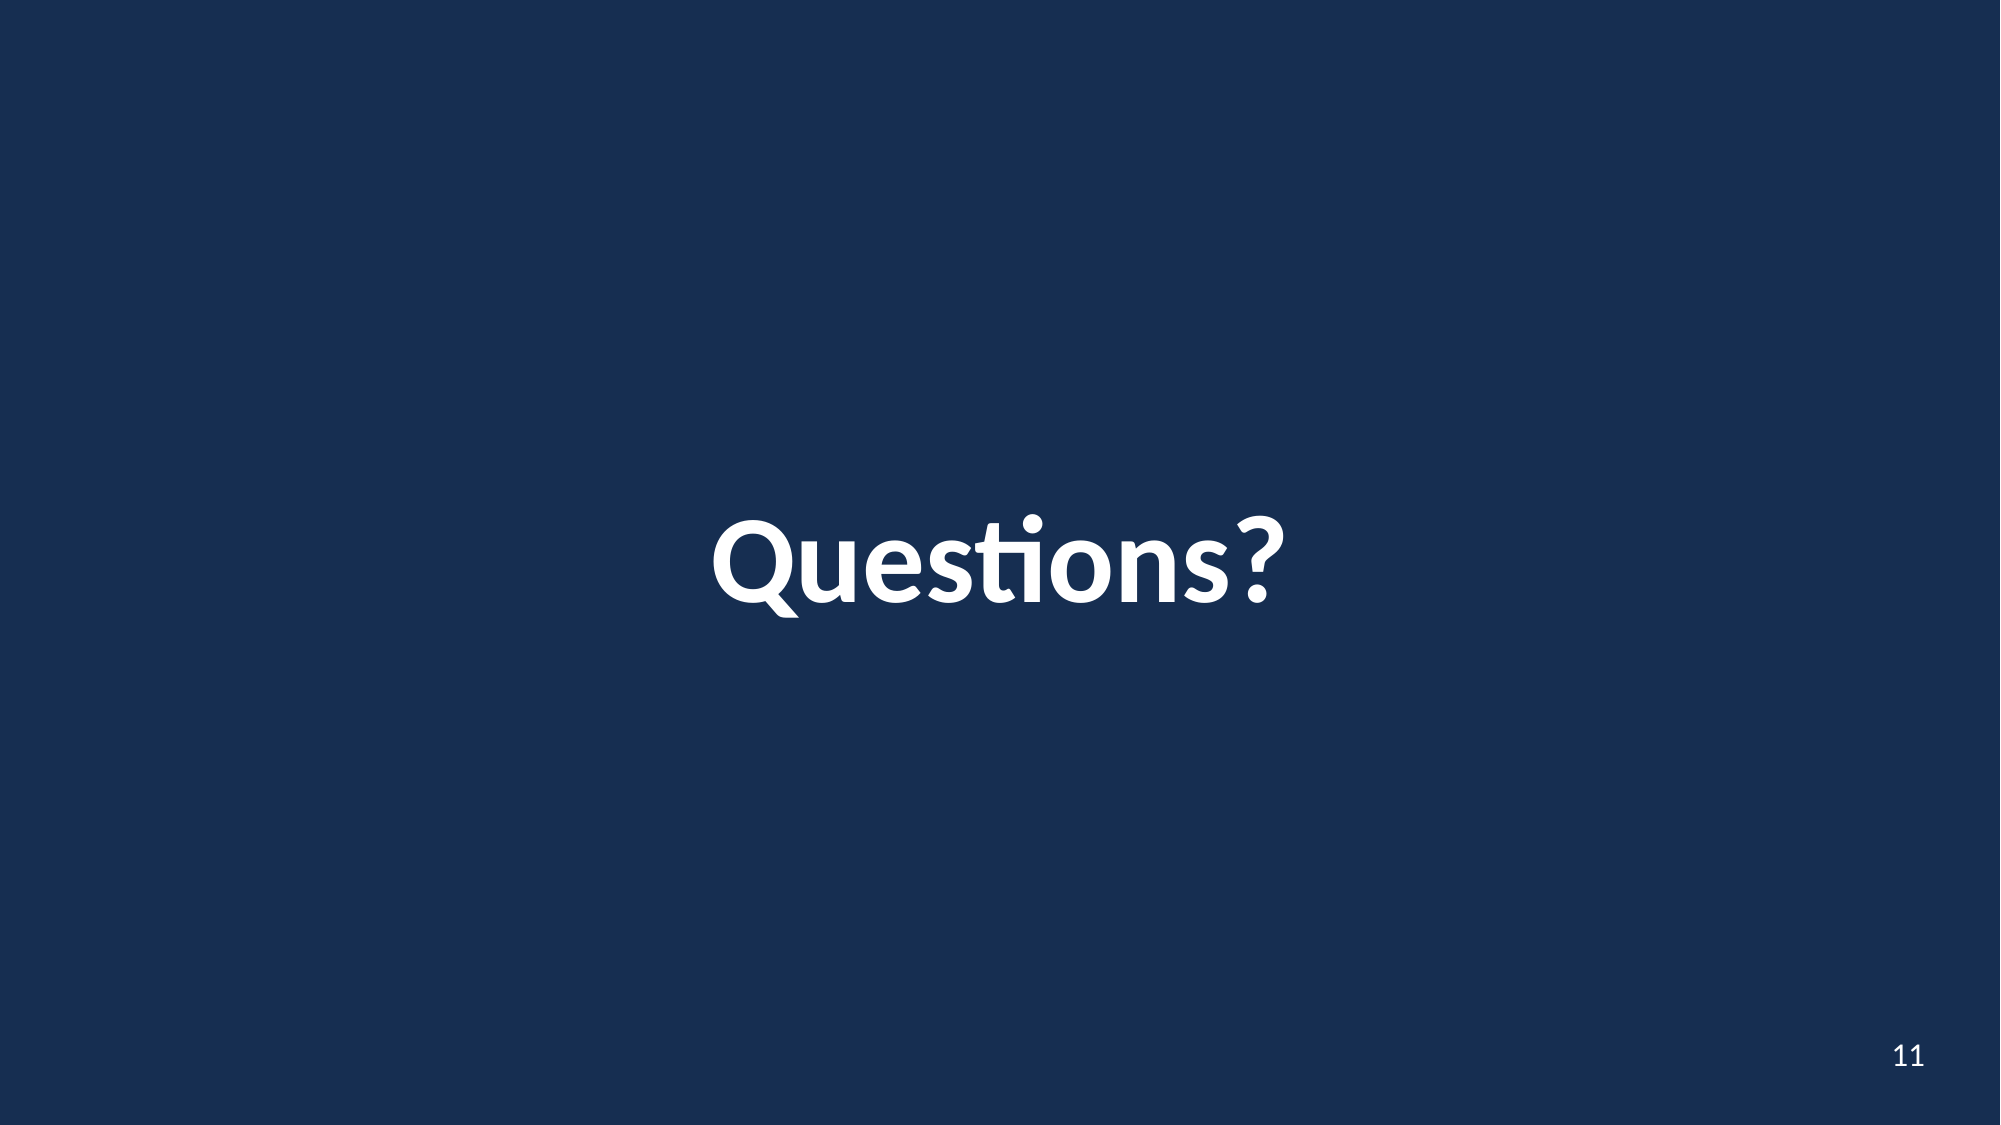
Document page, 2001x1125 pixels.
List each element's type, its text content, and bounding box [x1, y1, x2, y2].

slide_number 11 [1819, 1010, 1940, 1097]
title Questions? [68, 302, 1932, 823]
